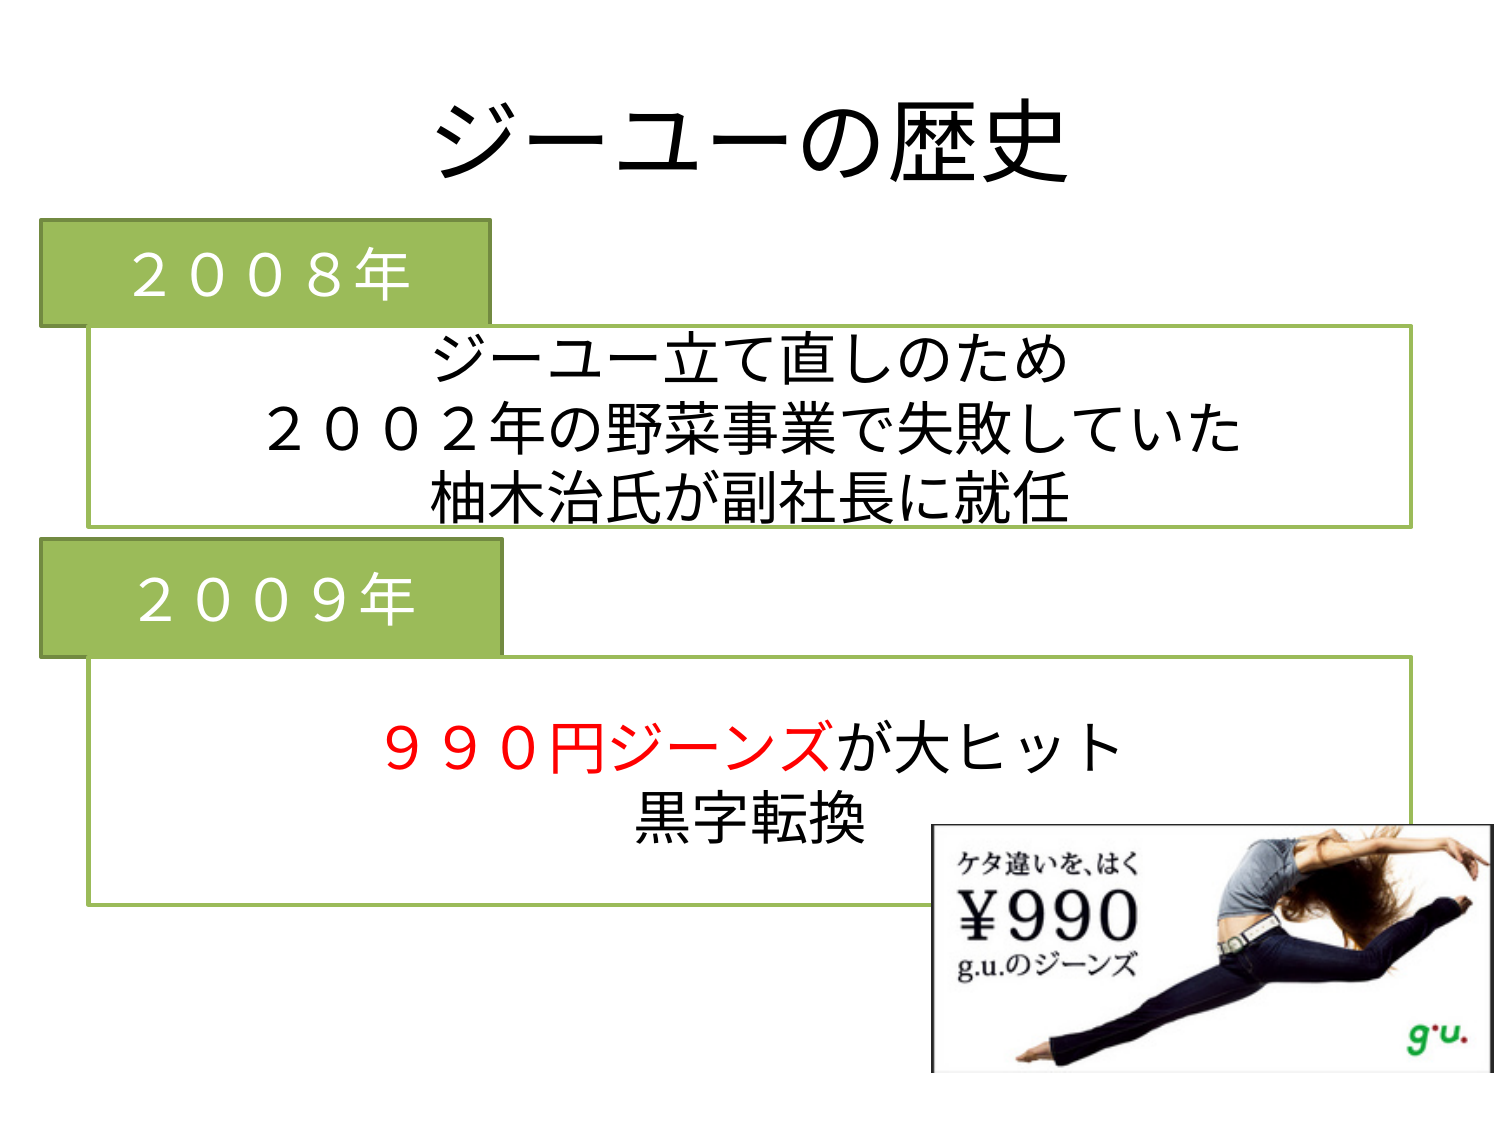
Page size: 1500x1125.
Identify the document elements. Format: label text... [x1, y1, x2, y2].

title ジーユーの歴史 [75, 45, 1425, 233]
text_box ２００９年 [39, 537, 504, 659]
picture [931, 824, 1495, 1073]
text_box ２００８年 [39, 218, 492, 328]
text_box ジーユー立て直しのため ２００２年の野菜事業で失敗していた 柚木治氏が副社長に就任 [86, 324, 1413, 529]
text_box ９９０円ジーンズが大ヒット 黒字転換 [86, 655, 1413, 907]
